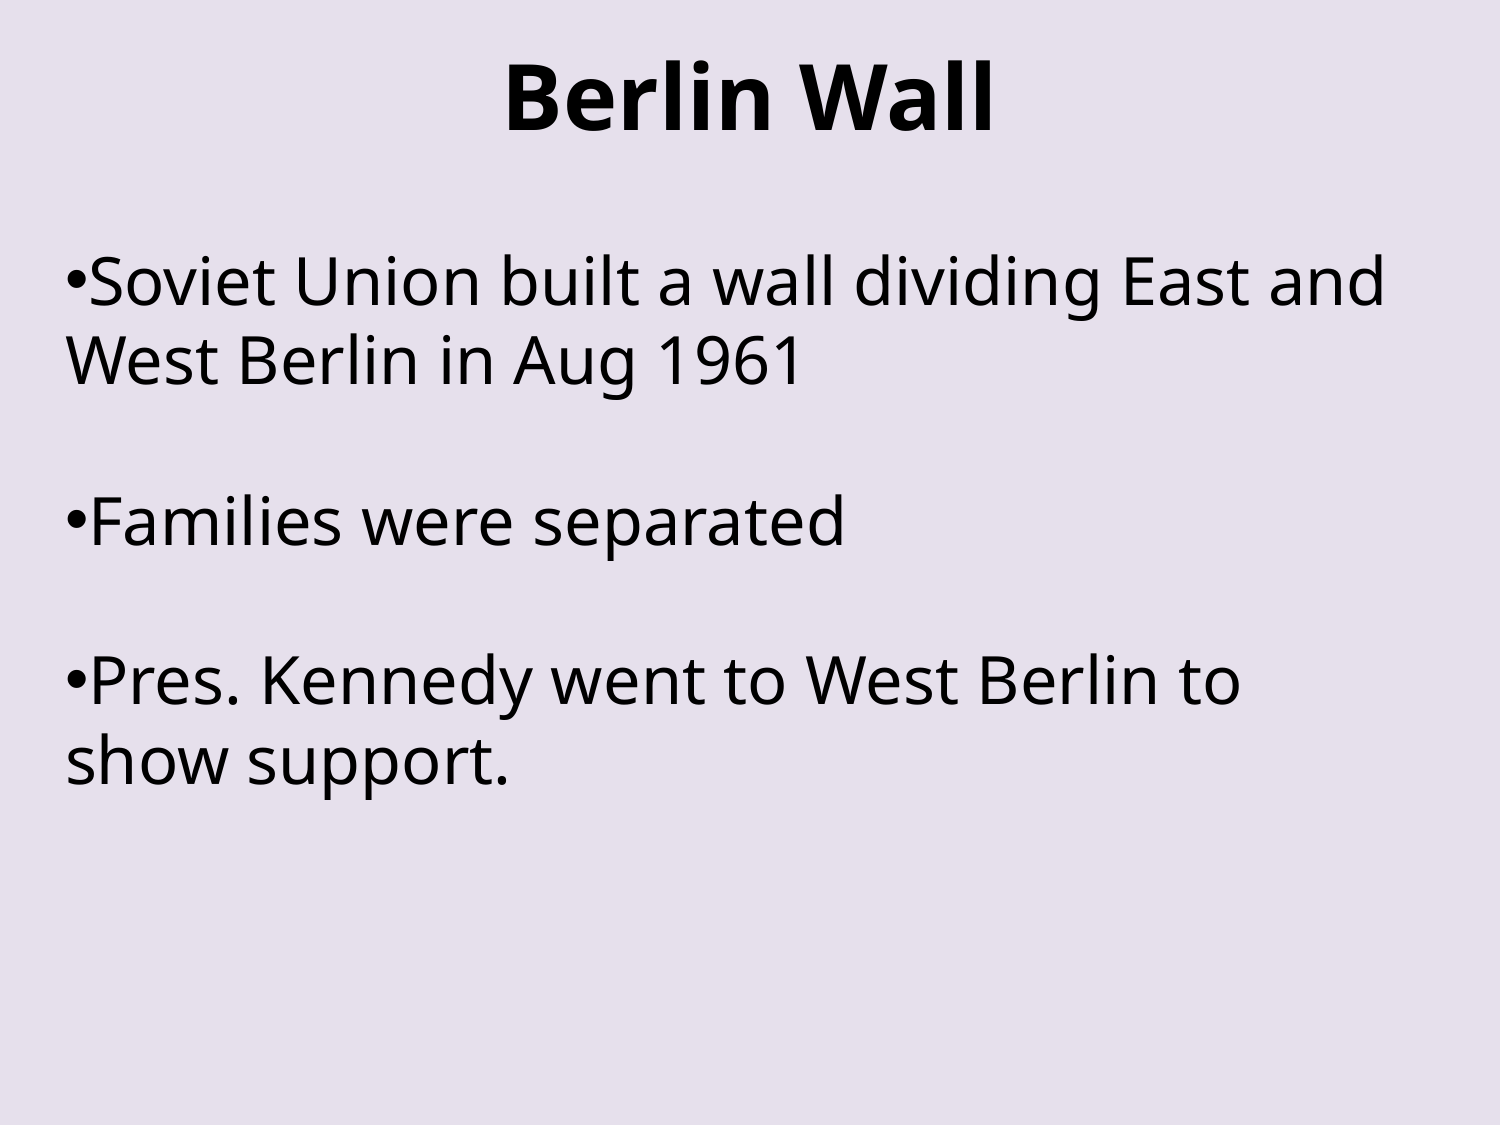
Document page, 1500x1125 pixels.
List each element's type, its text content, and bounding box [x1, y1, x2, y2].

title Berlin Wall [75, 0, 1425, 188]
text_box Soviet Union built a wall dividing East and West Berlin in Aug 1961 Families were separated Pres. Kennedy went to West Berlin to show support. [50, 230, 1425, 806]
